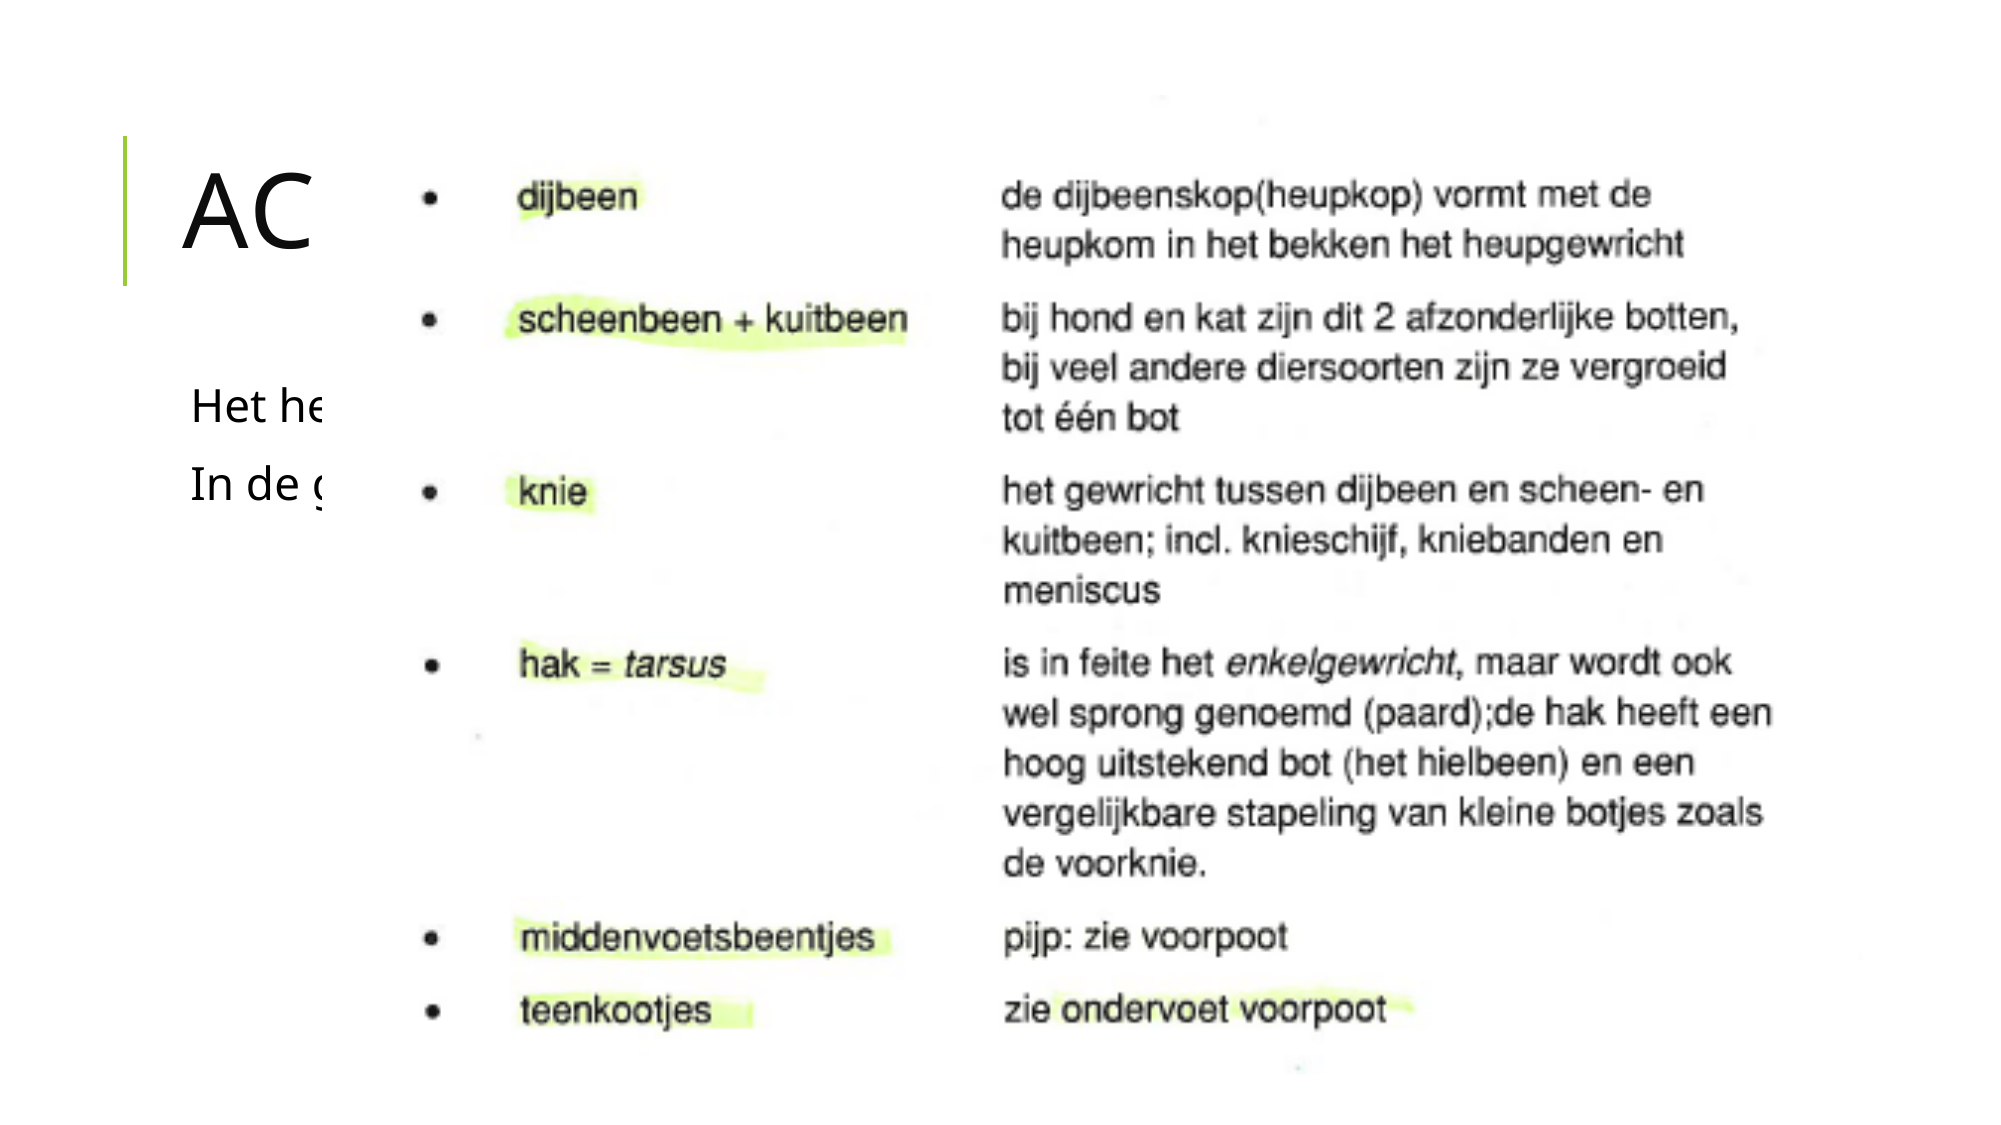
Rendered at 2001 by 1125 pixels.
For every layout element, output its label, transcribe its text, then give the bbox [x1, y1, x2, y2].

list Het heupgewricht zorgt voor de aansluiting op de bekken In de gewrichtskommen passen de heupkoppen [168, 375, 316, 1035]
title Achterpoot [168, 96, 317, 342]
picture [322, 94, 1863, 1074]
